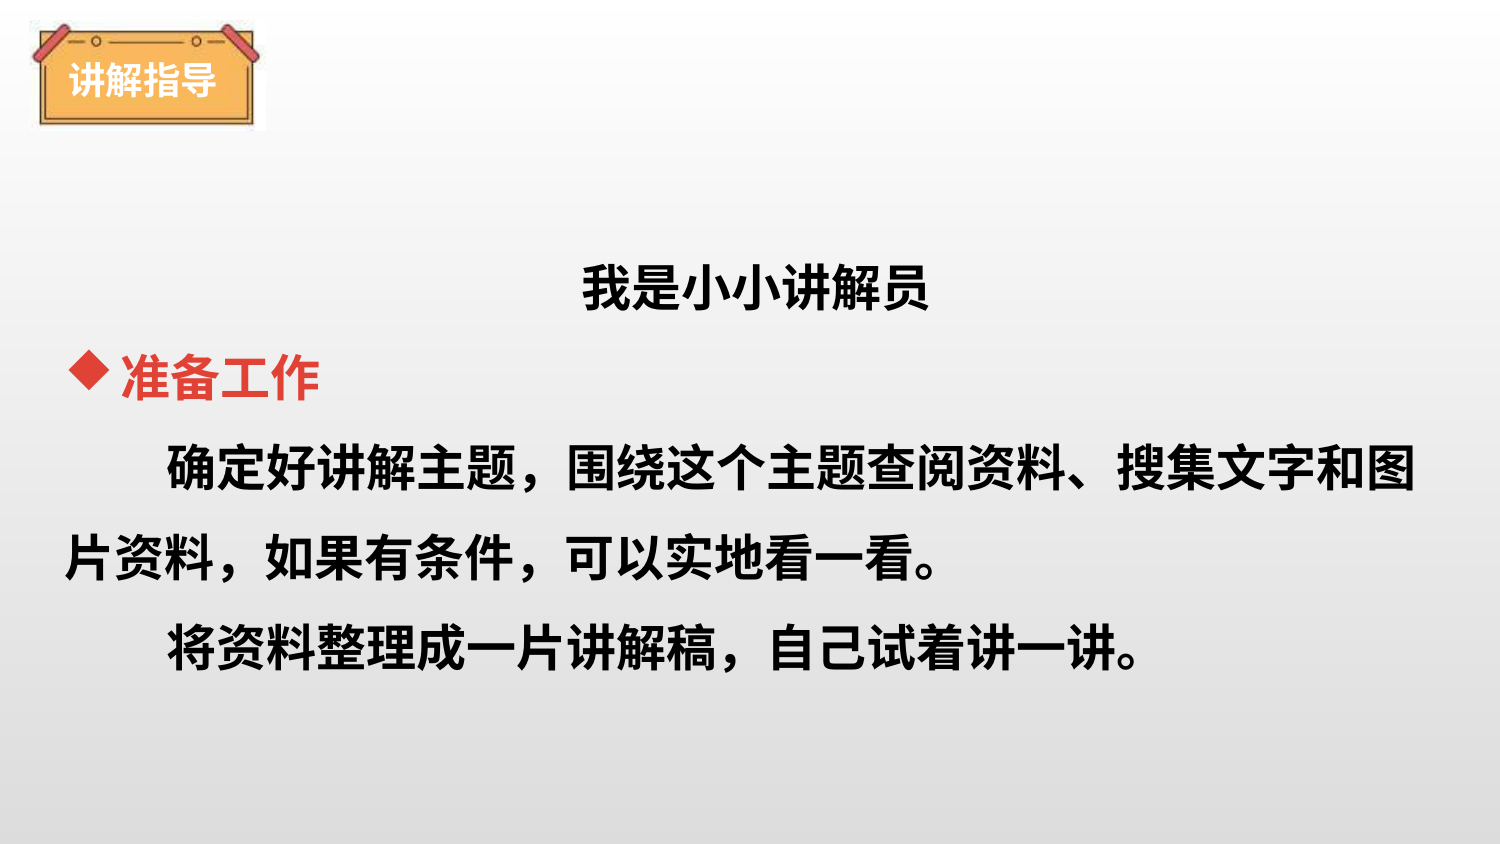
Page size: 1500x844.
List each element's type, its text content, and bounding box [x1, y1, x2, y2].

picture [29, 20, 266, 131]
text_box 我是小小讲解员 准备工作 确定好讲解主题，围绕这个主题查阅资料、搜集文字和图片资料，如果有条件，可以实地看一看。 将资料整理成一片讲解稿，自己试着讲一讲。 [53, 221, 1459, 683]
